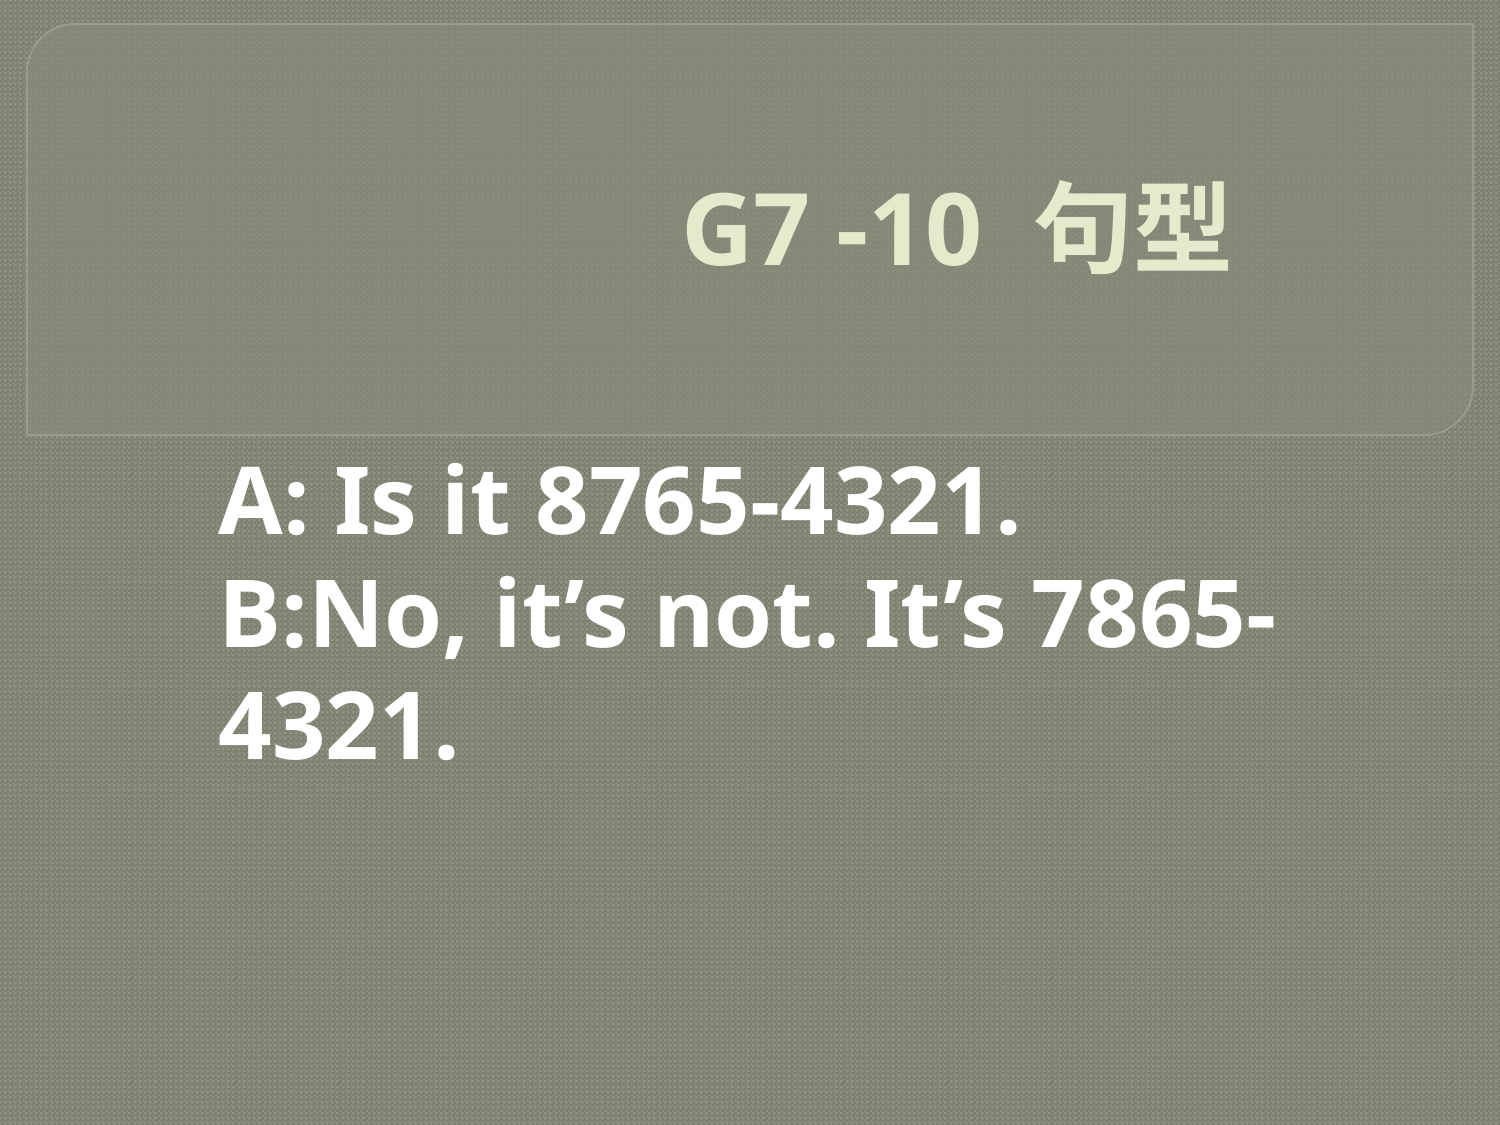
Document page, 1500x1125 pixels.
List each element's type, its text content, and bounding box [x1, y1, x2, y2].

subtitle A: Is it 8765-4321. B:No, it’s not. It’s 7865-4321. [210, 433, 1407, 961]
title G7 -10 句型 [140, 128, 1294, 293]
